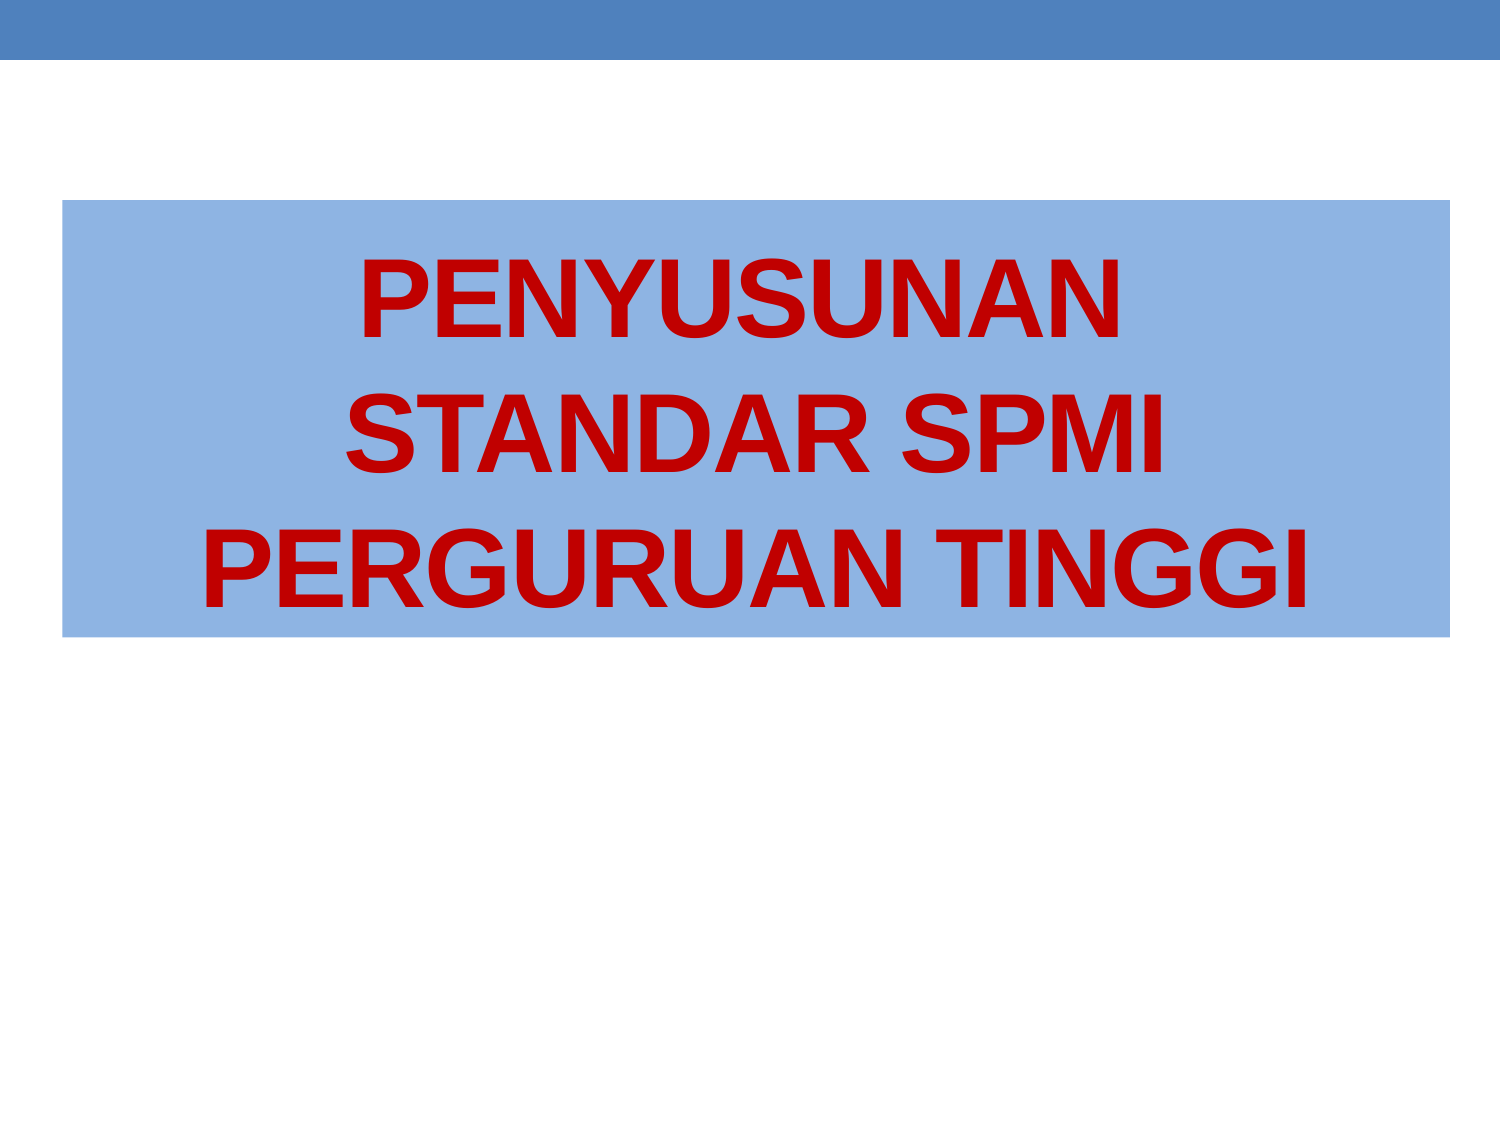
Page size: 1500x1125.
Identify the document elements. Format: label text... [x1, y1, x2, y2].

title PENYUSUNAN STANDAR SPMI perguruan tinggi [62, 200, 1450, 638]
